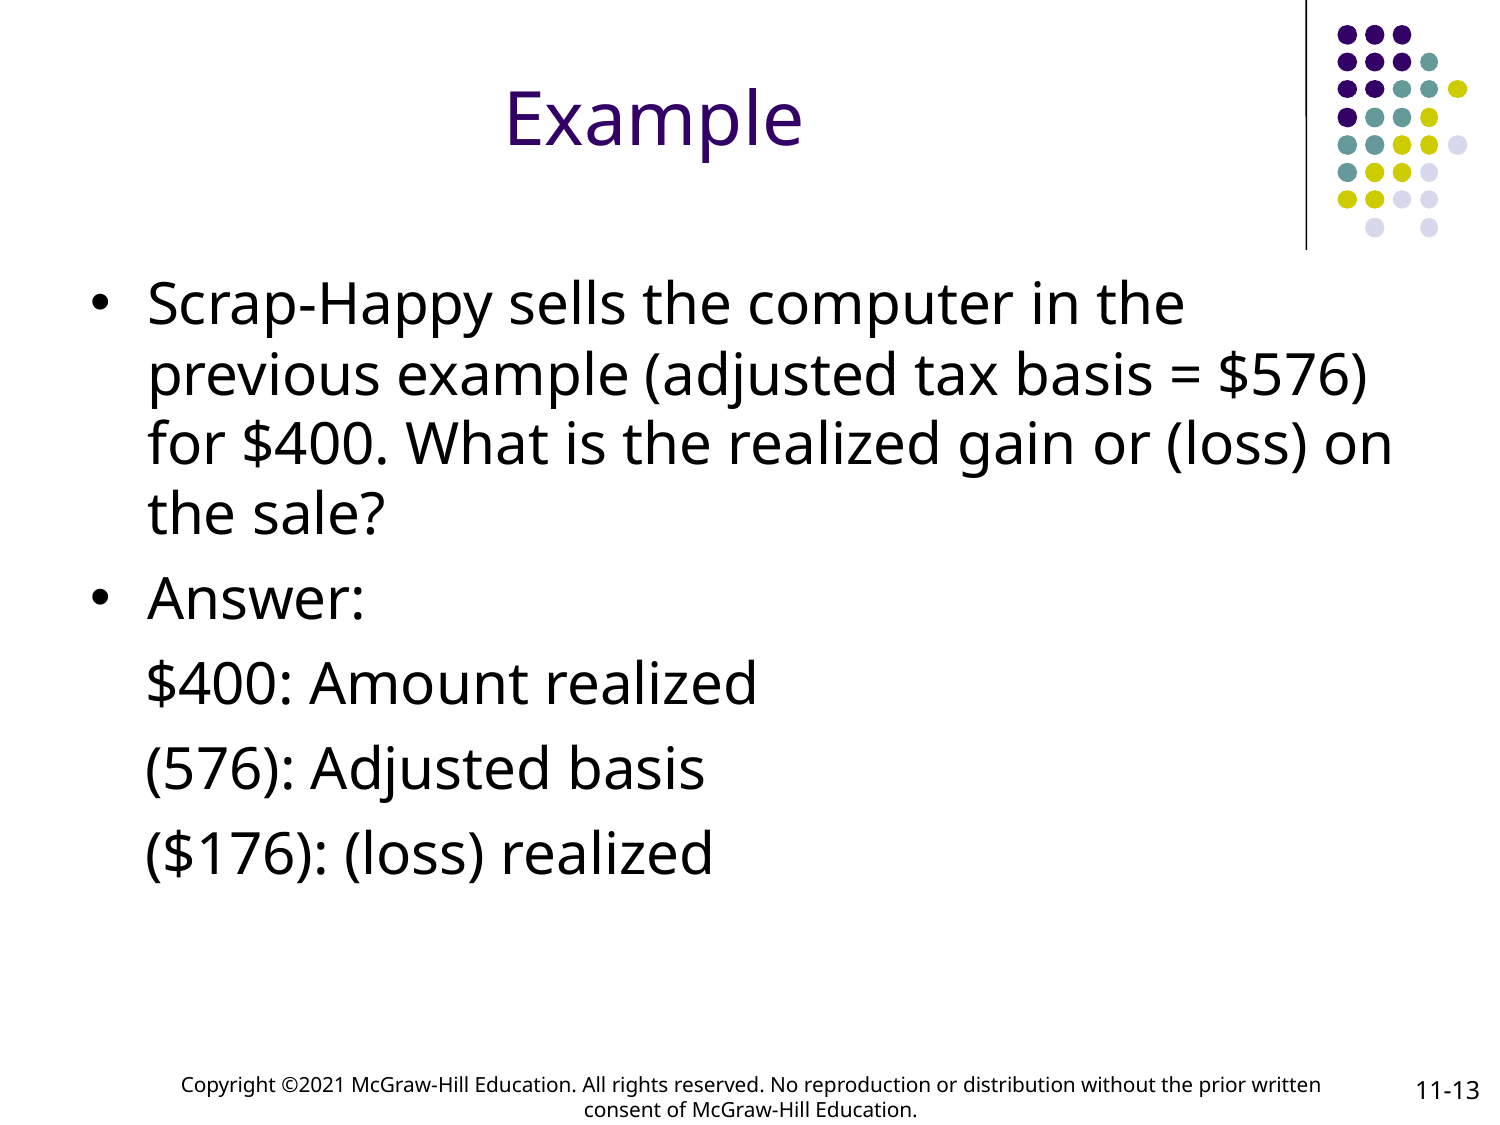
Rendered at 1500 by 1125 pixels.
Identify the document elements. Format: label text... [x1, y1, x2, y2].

list Scrap-Happy sells the computer in the previous example (adjusted tax basis = $576) for $400. What is the realized gain or (loss) on the sale? Answer: $400: Amount realized (576): Adjusted basis ($176): (loss) realized [75, 259, 1425, 1062]
slide_number 11-13 [1345, 1061, 1496, 1122]
title Example [32, 8, 1275, 234]
